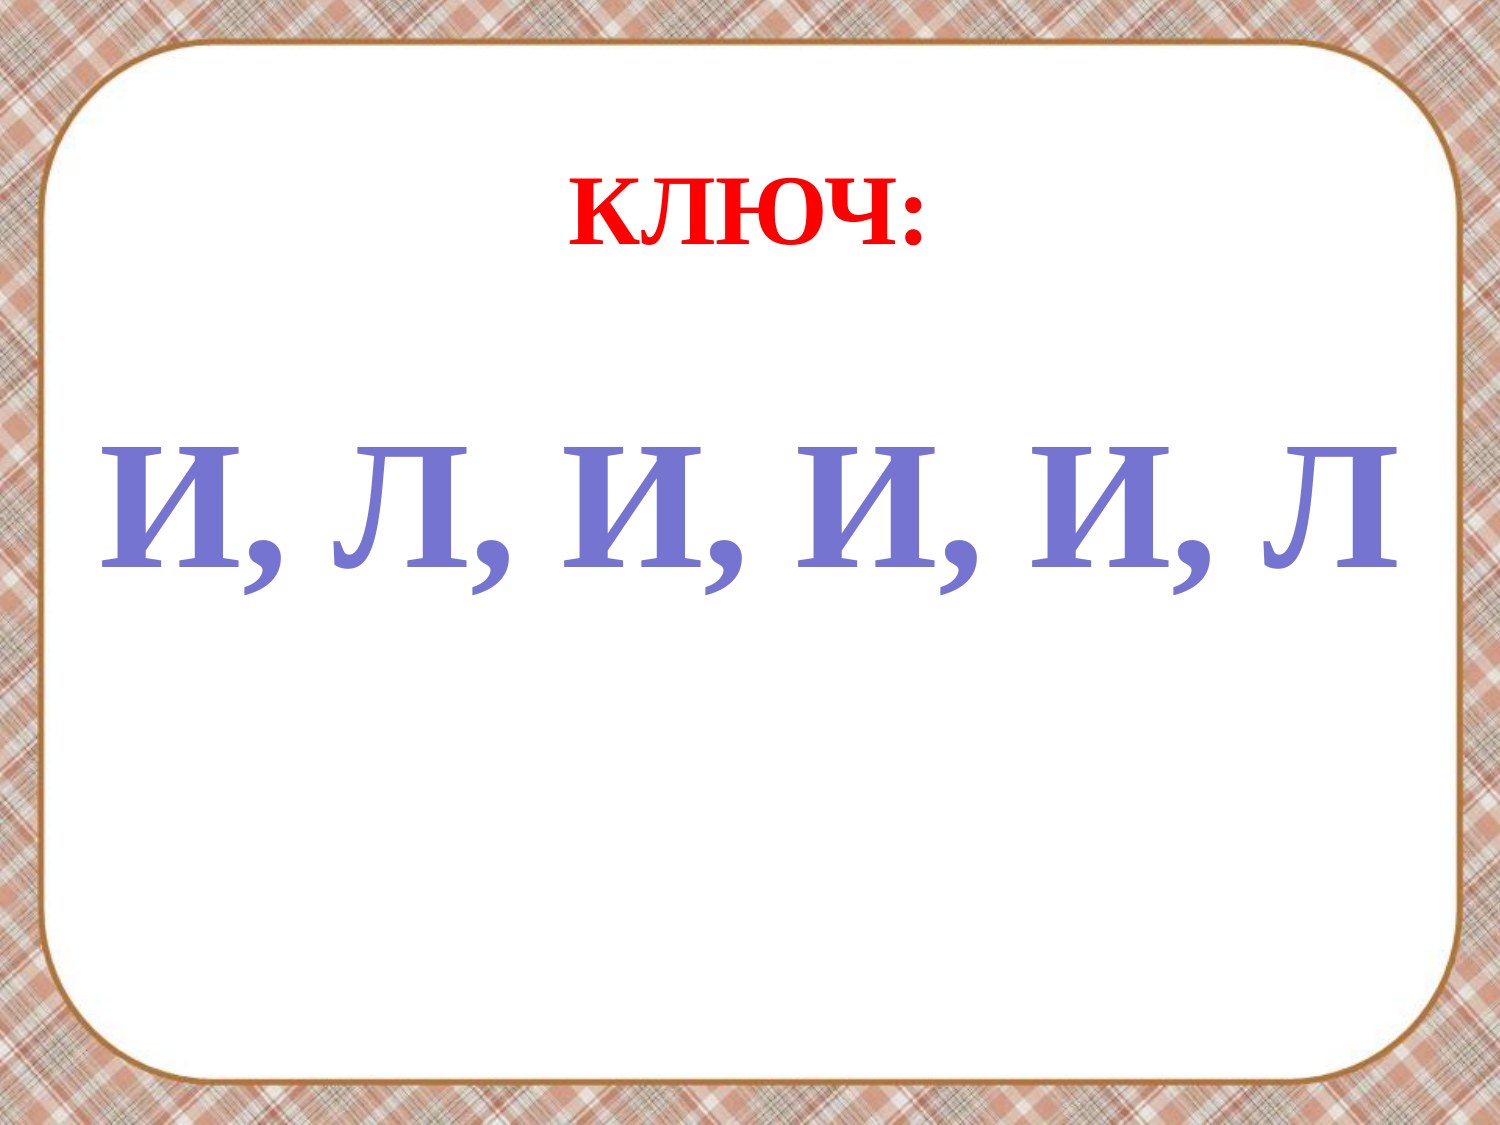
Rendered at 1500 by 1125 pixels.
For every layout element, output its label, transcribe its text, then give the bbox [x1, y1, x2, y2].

picture [0, 0, 1500, 1125]
text_box КЛЮЧ: И, Л, И, И, И, Л [53, 137, 1447, 612]
